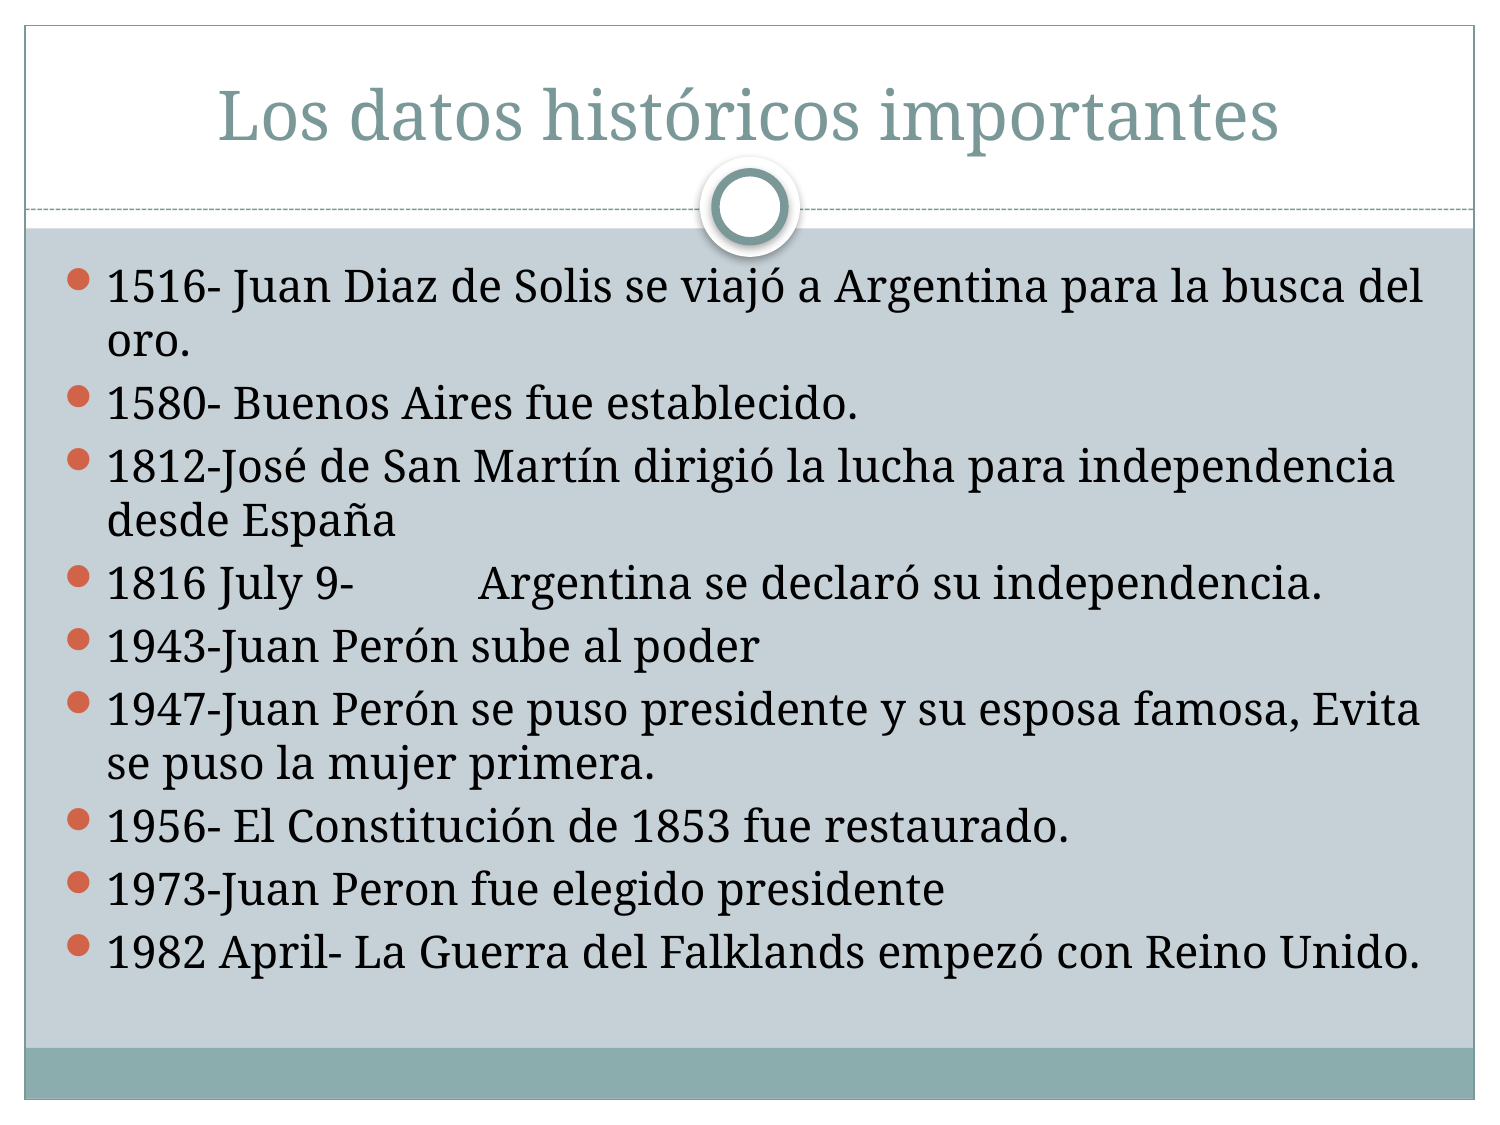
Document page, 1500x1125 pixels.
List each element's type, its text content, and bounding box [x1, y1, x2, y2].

list 1516- Juan Diaz de Solis se viajó a Argentina para la busca del oro. 1580- Buenos Aires fue establecido. 1812-José de San Martín dirigió la lucha para independencia desde España 1816 July 9- Argentina se declaró su independencia. 1943-Juan Perón sube al poder 1947-Juan Perón se puso presidente y su esposa famosa, Evita se puso la mujer primera. 1956- El Constitución de 1853 fue restaurado. 1973-Juan Peron fue elegido presidente 1982 April- La Guerra del Falklands empezó con Reino Unido. [49, 250, 1445, 1001]
title Los datos históricos importantes [49, 37, 1450, 162]
